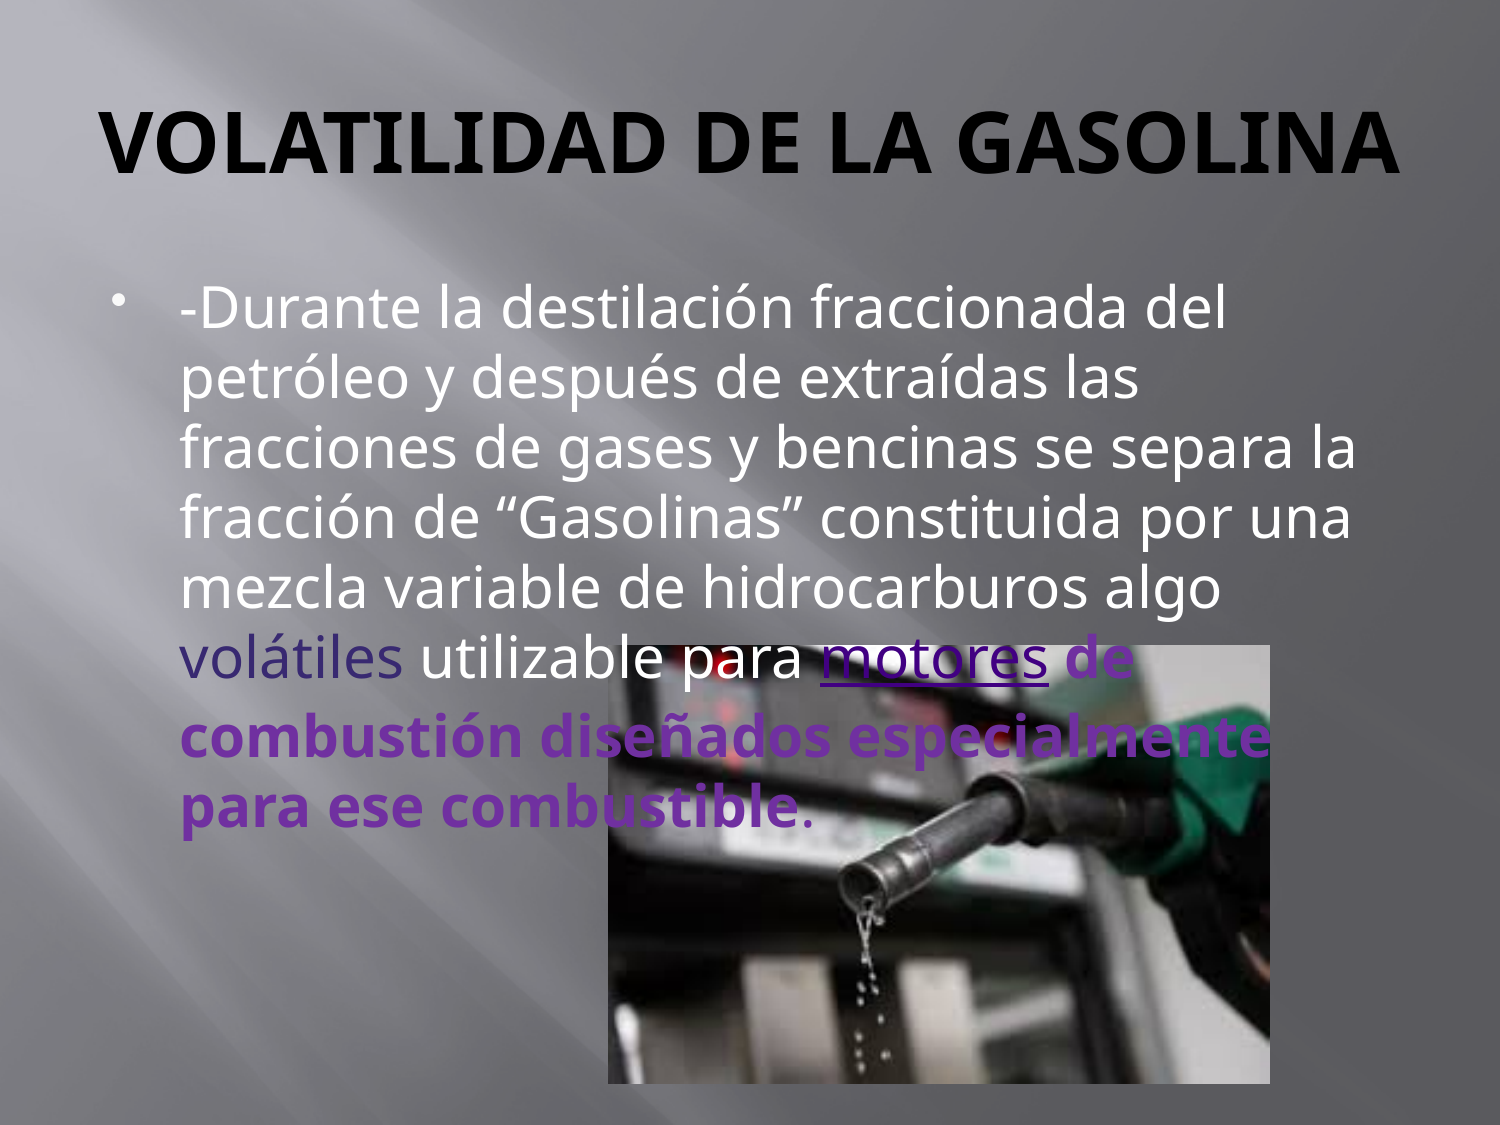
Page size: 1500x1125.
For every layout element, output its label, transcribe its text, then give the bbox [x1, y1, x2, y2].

list -Durante la destilación fraccionada del petróleo y después de extraídas las fracciones de gases y bencinas se separa la fracción de “Gasolinas” constituida por una mezcla variable de hidrocarburos algo volátiles utilizable para motores de combustión diseñados especialmente para ese combustible. [75, 262, 1425, 1035]
picture [608, 644, 1270, 1084]
title VOLATILIDAD DE LA GASOLINA [75, 45, 1425, 233]
